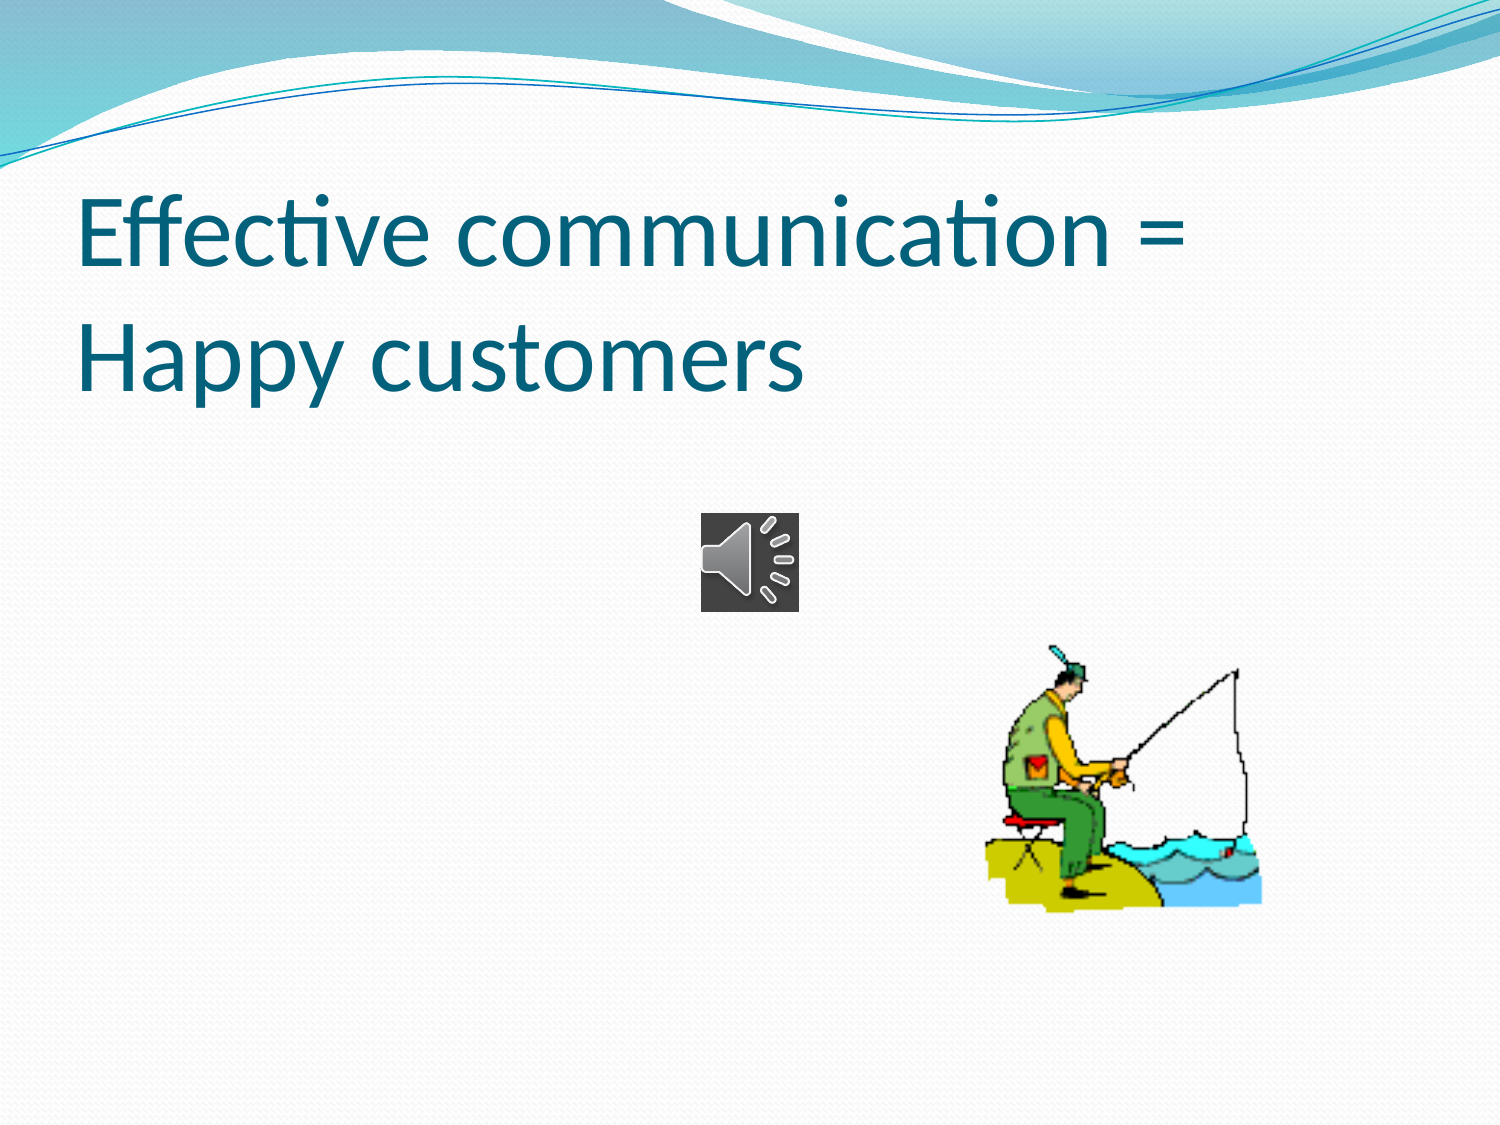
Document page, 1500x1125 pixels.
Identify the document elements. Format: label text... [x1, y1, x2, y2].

picture [699, 512, 801, 613]
picture [980, 562, 1299, 917]
title Effective communication = Happy customers [75, 115, 1425, 413]
